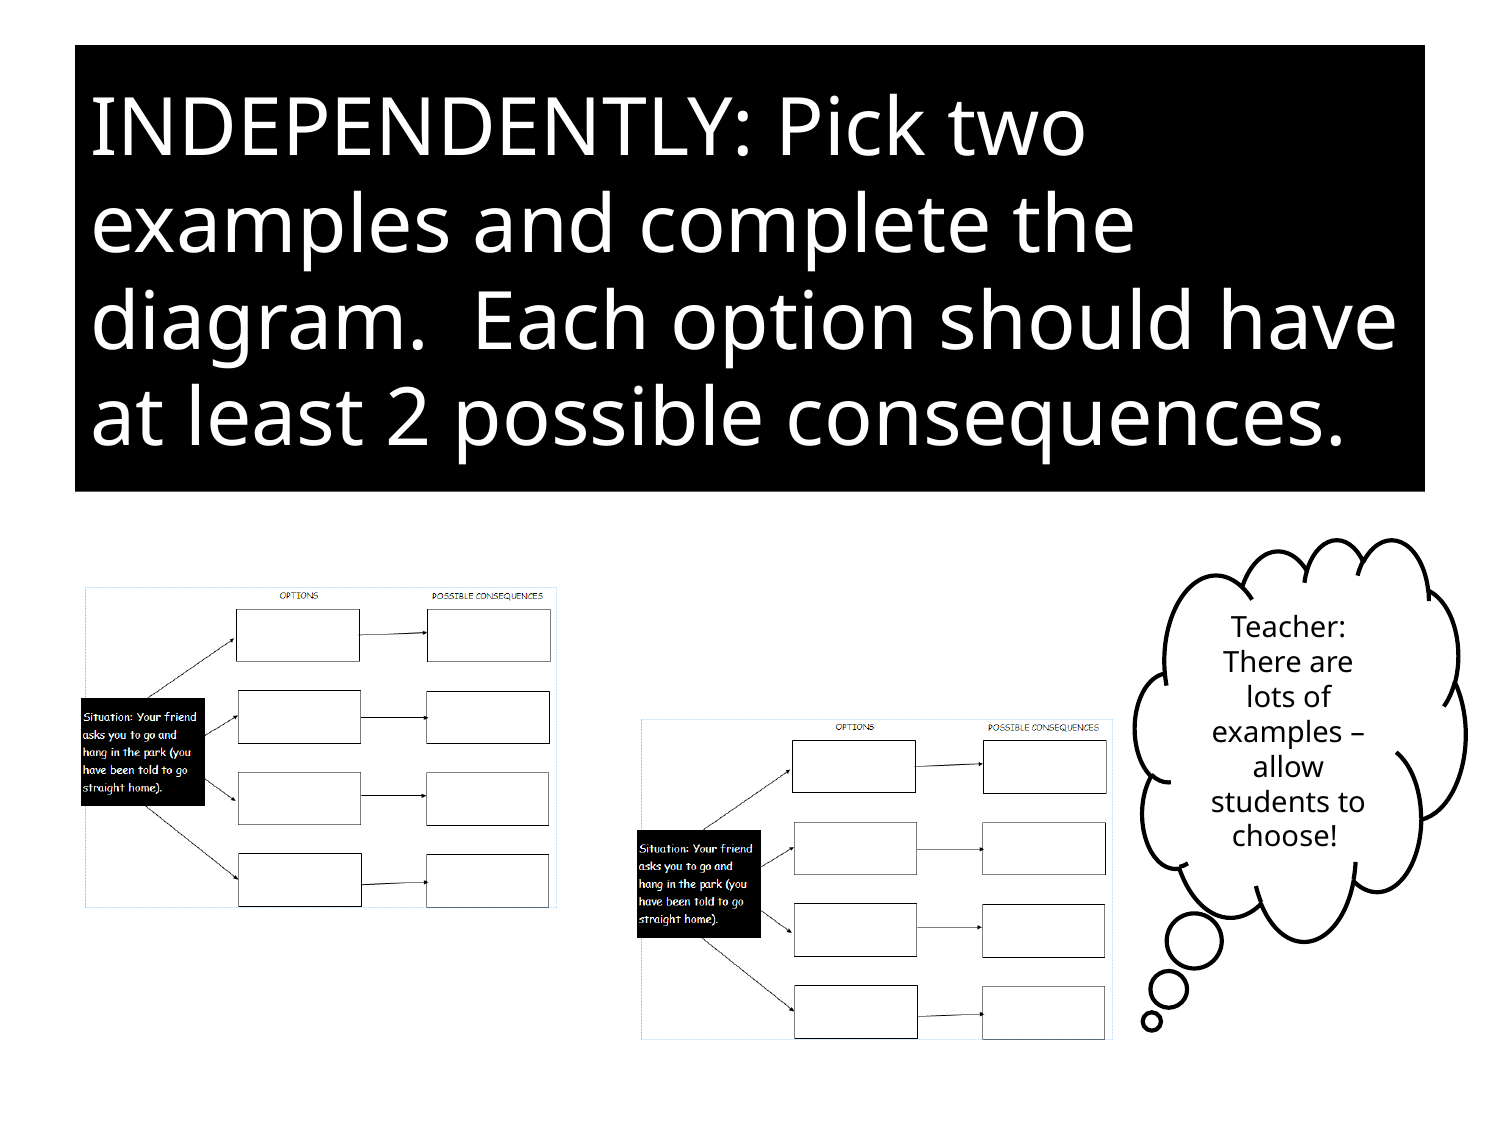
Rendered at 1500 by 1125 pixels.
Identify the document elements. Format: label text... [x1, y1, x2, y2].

text_box Teacher: There are lots of examples – allow students to choose! [1132, 538, 1468, 971]
picture [76, 584, 562, 913]
title INDEPENDENTLY: Pick two examples and complete the diagram. Each option should have at least 2 possible consequences. [75, 45, 1425, 492]
text_box Teacher: There are lots of examples – allow students to choose! [1148, 968, 1190, 1010]
picture [632, 715, 1118, 1044]
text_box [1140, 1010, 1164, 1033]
